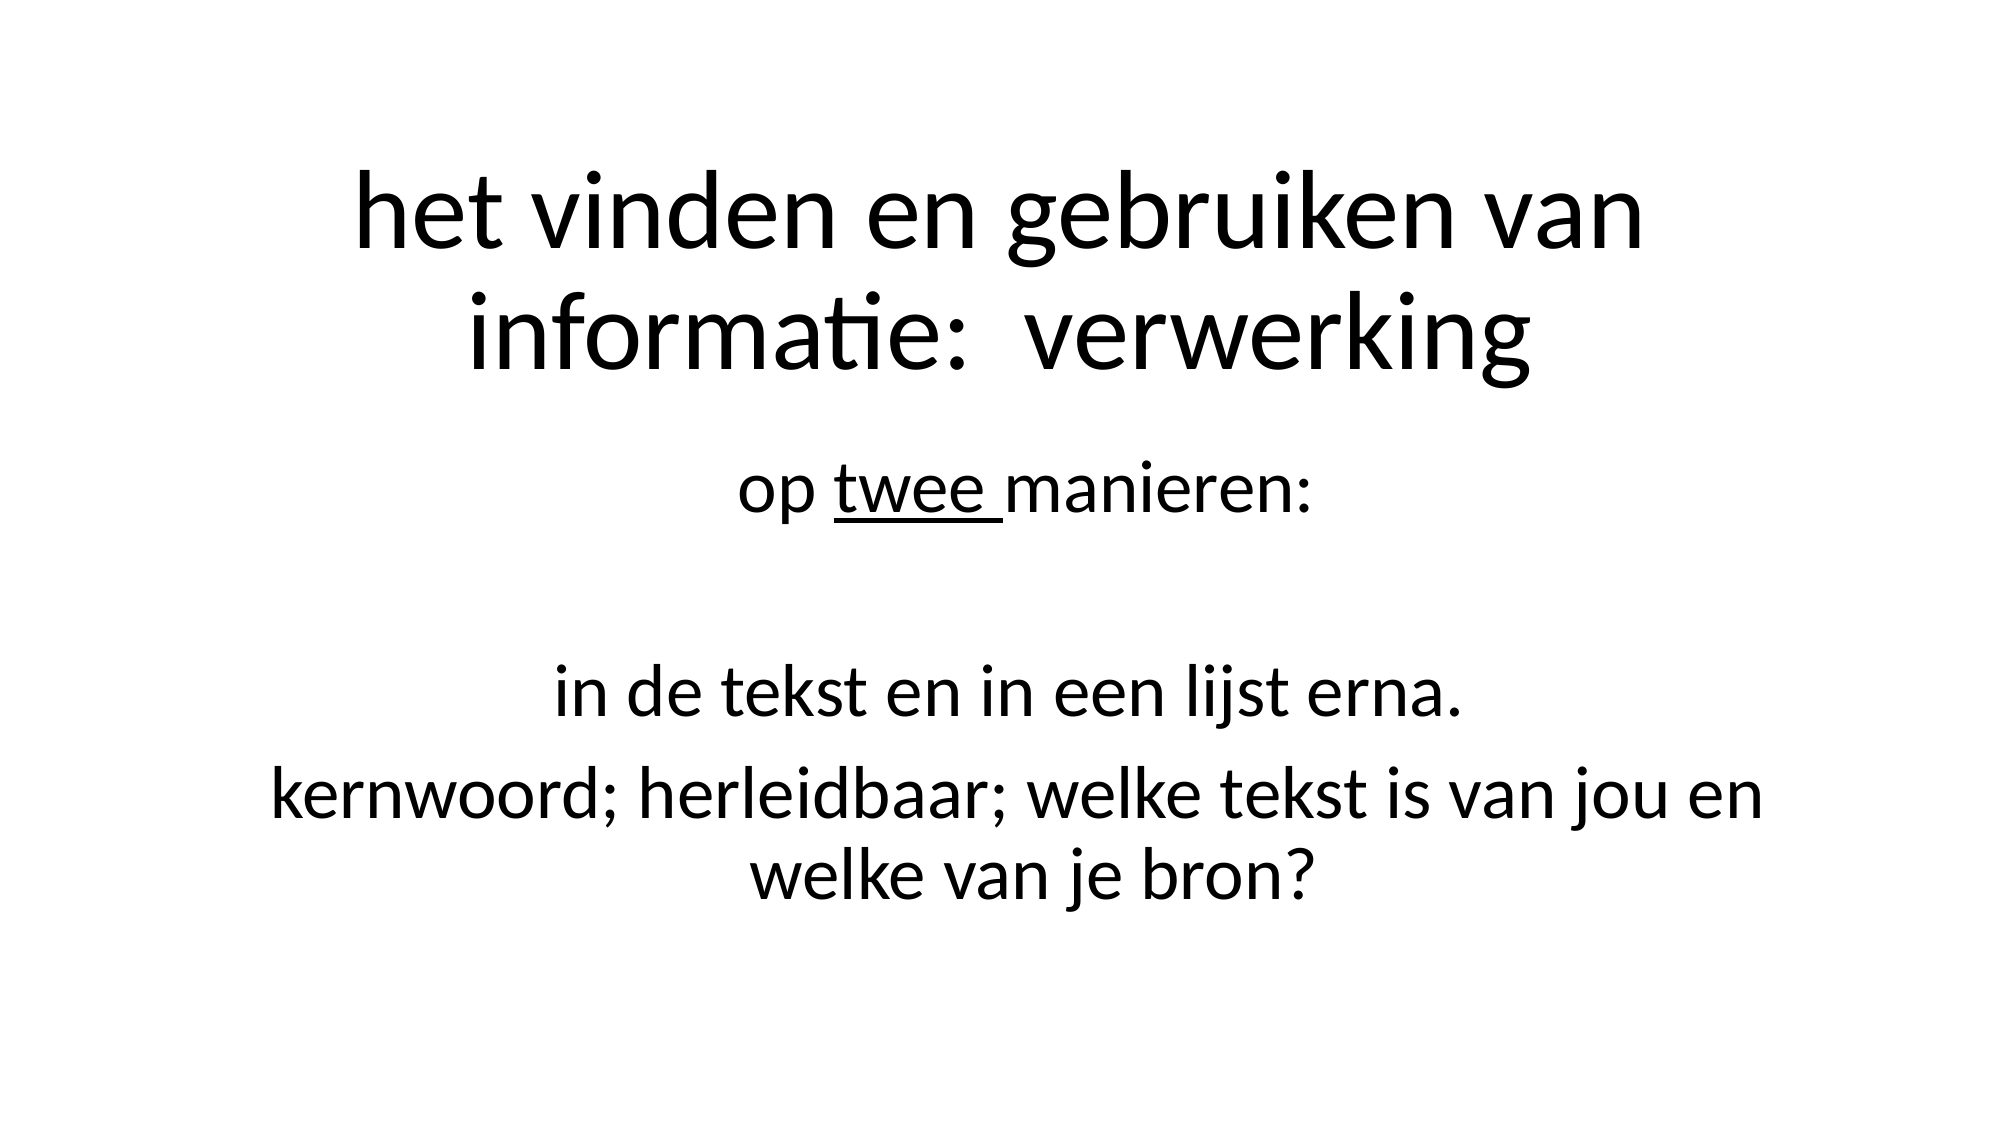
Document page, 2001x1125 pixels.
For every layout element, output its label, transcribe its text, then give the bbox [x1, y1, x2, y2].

title het vinden en gebruiken van informatie: verwerking [249, 184, 1750, 402]
subtitle op twee manieren: in de tekst en in een lijst erna. kernwoord; herleidbaar; welke tekst is van jou en welke van je bron? [220, 440, 1791, 991]
